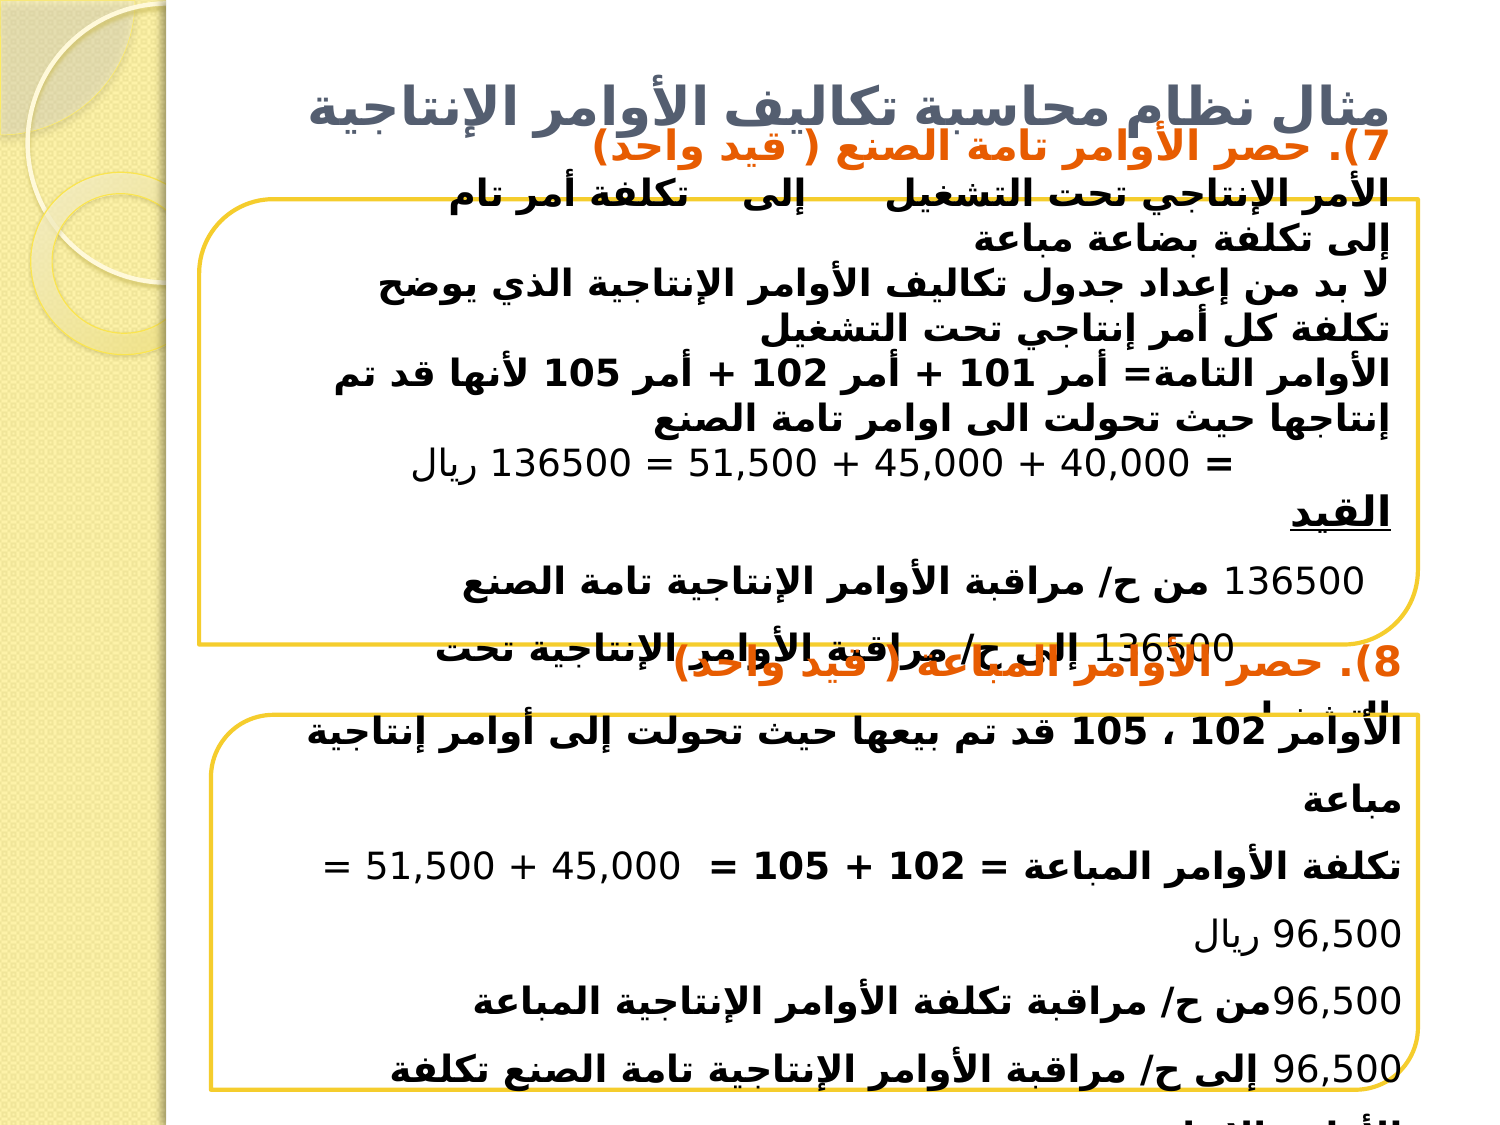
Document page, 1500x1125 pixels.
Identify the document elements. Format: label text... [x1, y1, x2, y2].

text_box 8). حصر الأوامر المباعة ( قيد واحد) الأوامر 102 ، 105 قد تم بيعها حيث تحولت إلى أوامر إنتاجية مباعة تكلفة الأوامر المباعة = 102 + 105 = 45,000 + 51,500 = 96,500 ريال 96,500من ح/ مراقبة تكلفة الأوامر الإنتاجية المباعة 96,500 إلى ح/ مراقبة الأوامر الإنتاجية تامة الصنع تكلفة الأوامر الإنتاجية [281, 626, 1418, 1125]
text_box [1407, 197, 1421, 613]
title مثال نظام محاسبة تكاليف الأوامر الإنتاجية [235, 45, 1466, 164]
text_box [208, 712, 281, 1092]
text_box [197, 198, 257, 647]
text_box 7). حصر الأوامر تامة الصنع ( قيد واحد) الأمر الإنتاجي تحت التشغيل إلى تكلفة أمر تام إلى تكلفة بضاعة مباعة لا بد من إعداد جدول تكاليف الأوامر الإنتاجية الذي يوضح تكلفة كل أمر إنتاجي تحت التشغيل الأوامر التامة= أمر 101 + أمر 102 + أمر 105 لأنها قد تم إنتاجها حيث تحولت الى اوامر تامة الصنع = 40,000 + 45,000 + 51,500 = 136500 ريال القيد 136500 من ح/ مراقبة الأوامر الإنتاجية تامة الصنع 136500 إلى ح/ مراقبة الأوامر الإنتاجية تحت التشغيل [257, 111, 1407, 714]
